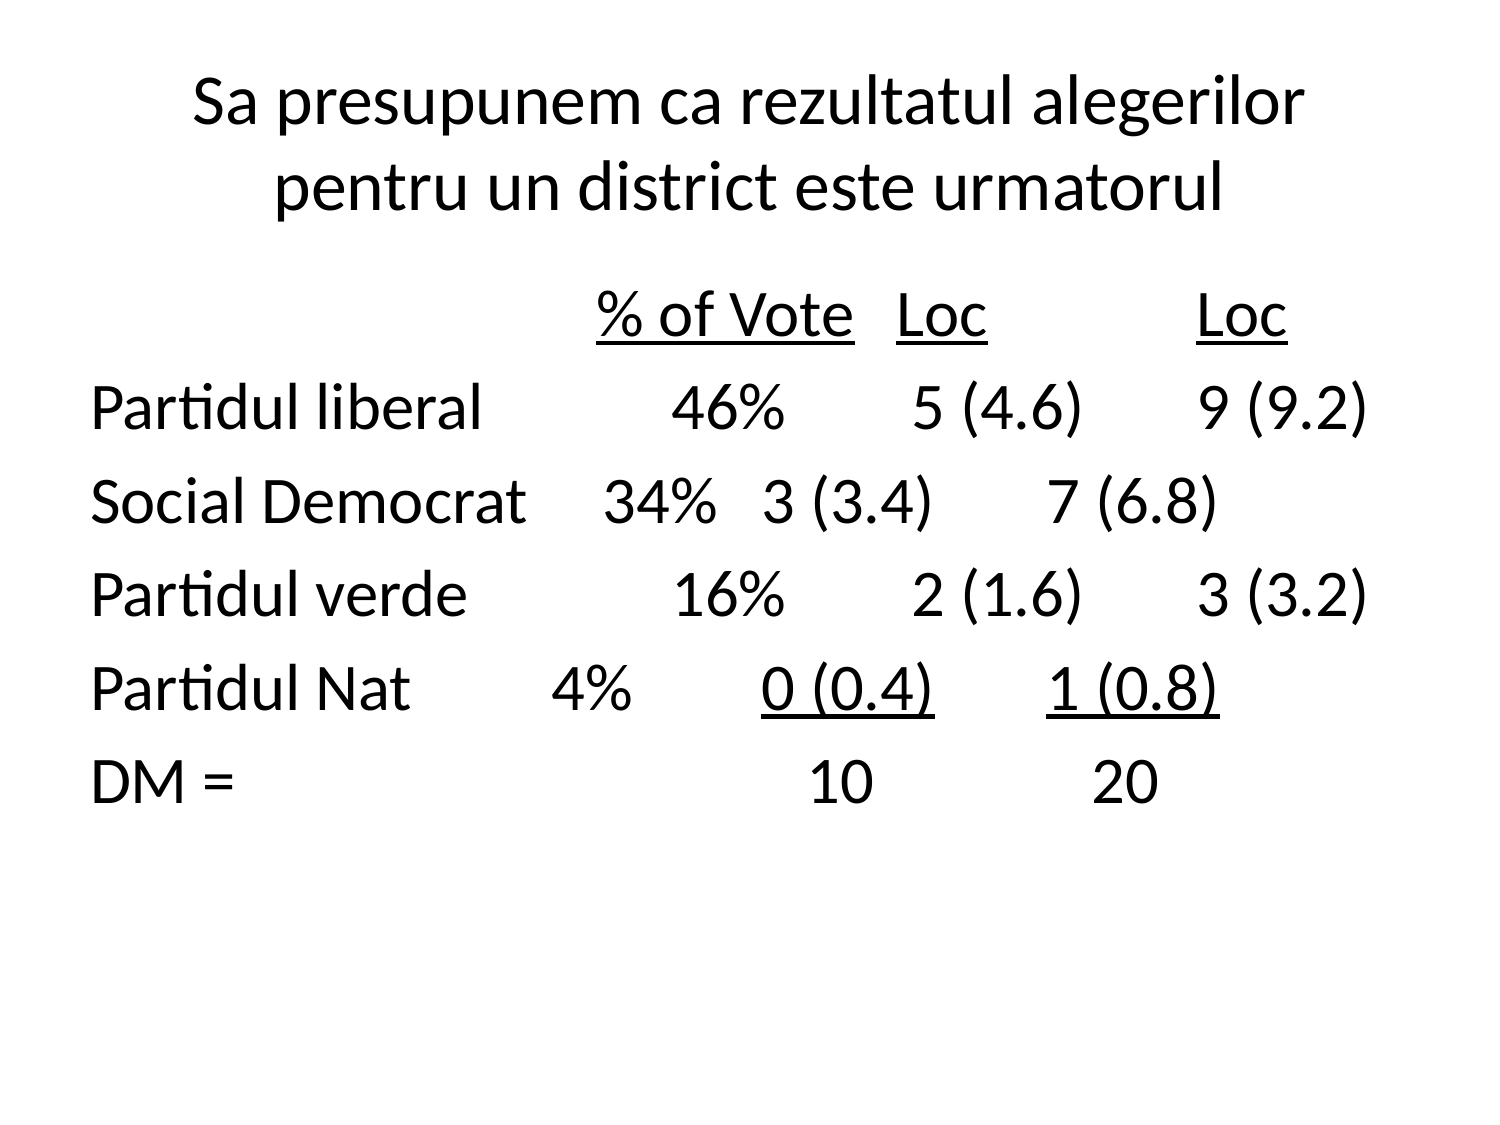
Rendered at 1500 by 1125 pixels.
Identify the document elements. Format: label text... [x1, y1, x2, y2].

list % of Vote Loc Loc Partidul liberal 46% 5 (4.6) 9 (9.2) Social Democrat 34% 3 (3.4) 7 (6.8) Partidul verde 16% 2 (1.6) 3 (3.2) Partidul Nat 4% 0 (0.4) 1 (0.8) DM = 10 20 [75, 262, 1425, 1005]
title Sa presupunem ca rezultatul alegerilor pentru un district este urmatorul [75, 45, 1425, 233]
